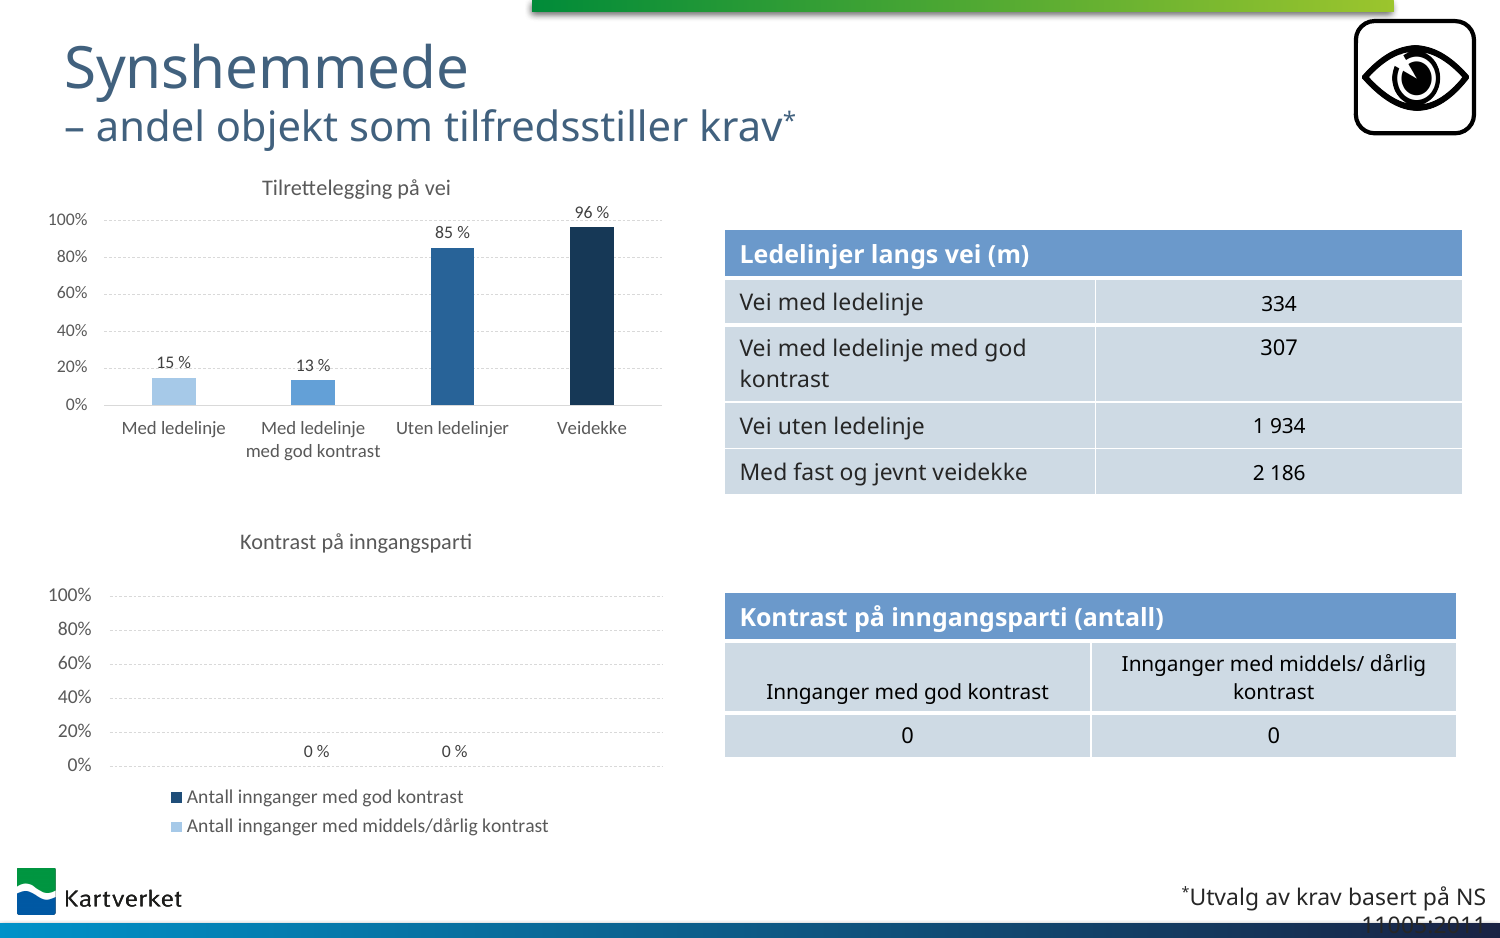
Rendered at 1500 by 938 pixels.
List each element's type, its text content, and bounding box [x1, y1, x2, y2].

table_cell Vei uten ledelinje [725, 403, 1095, 448]
text_box *Utvalg av krav basert på NS 11005:2011 [1068, 873, 1500, 938]
table_cell Innganger med middels/ dårlig kontrast [1092, 643, 1456, 711]
table_header Ledelinjer langs vei (m) [725, 230, 1462, 276]
table_cell 2 186 [1096, 449, 1462, 494]
table_cell 0 [1092, 715, 1456, 757]
picture [41, 166, 673, 492]
table_cell 307 [1096, 327, 1462, 401]
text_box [1355, 20, 1475, 134]
table_cell Innganger med god kontrast [725, 643, 1090, 711]
table_cell 334 [1096, 280, 1462, 323]
table_header Kontrast på inngangsparti (antall) [725, 593, 1456, 639]
table_cell 1 934 [1096, 403, 1462, 448]
table_cell Vei med ledelinje med god kontrast [725, 327, 1095, 401]
text_box Synshemmede – andel objekt som tilfredsstiller krav* [49, 24, 1431, 158]
table_cell Vei med ledelinje [725, 280, 1095, 323]
picture [41, 520, 673, 846]
table_cell Med fast og jevnt veidekke [725, 449, 1095, 494]
table_cell 0 [725, 715, 1090, 757]
